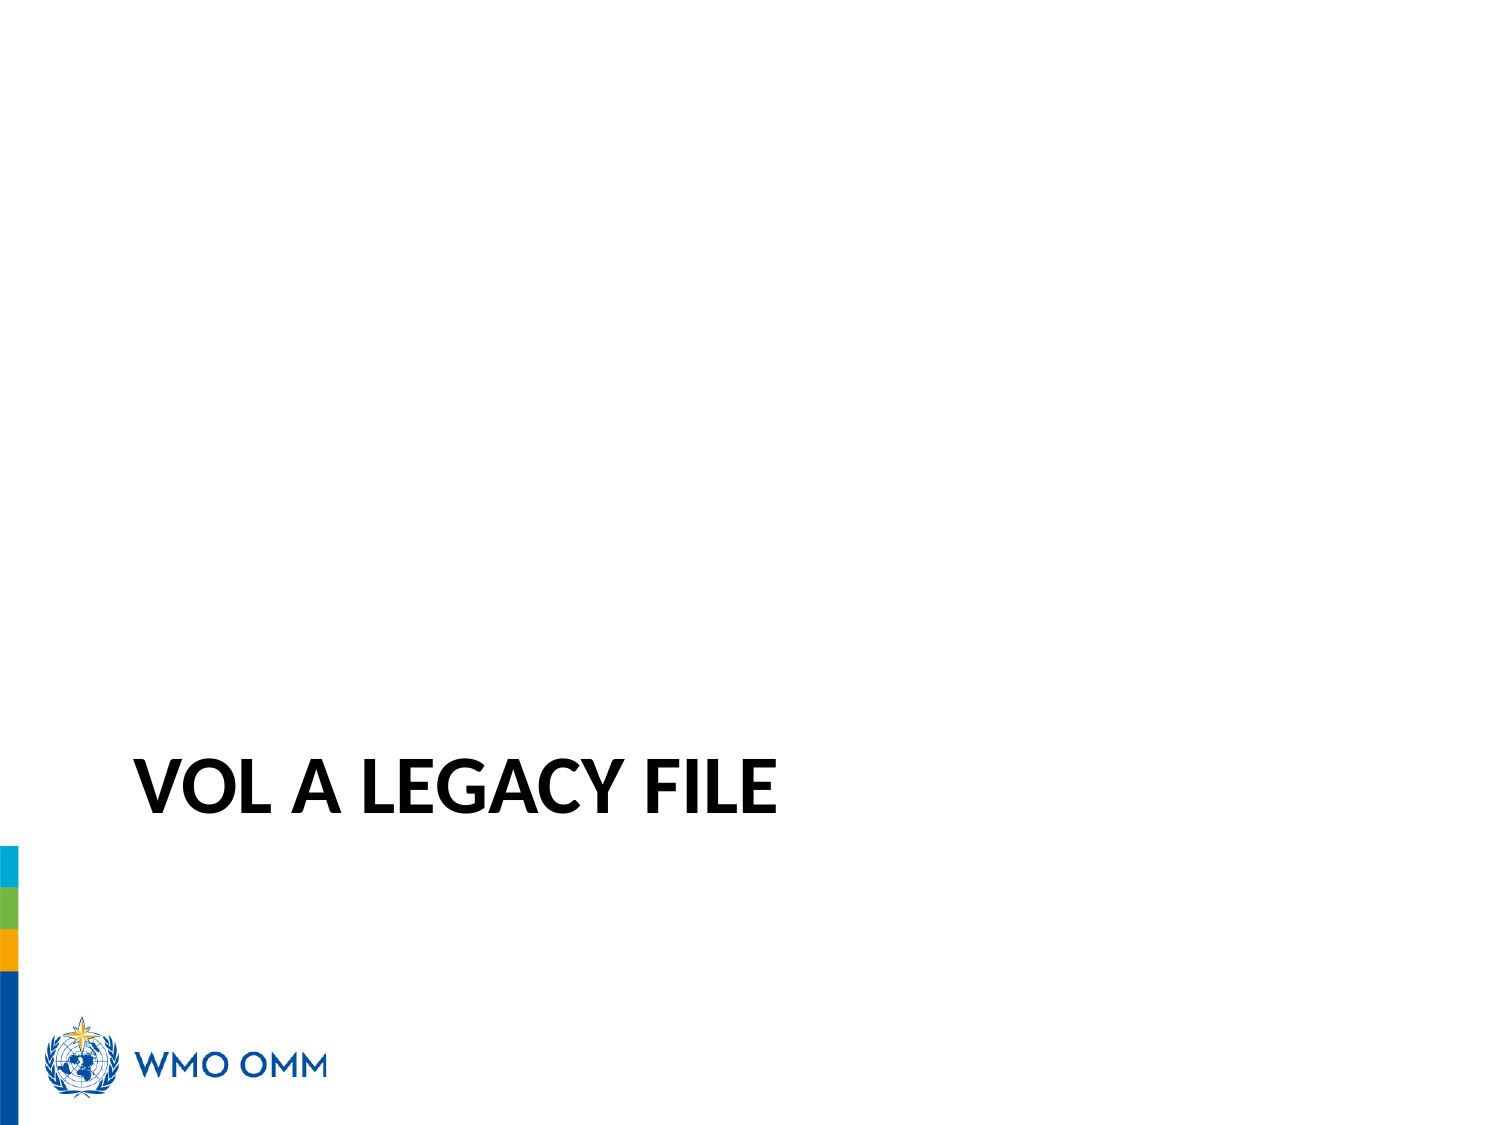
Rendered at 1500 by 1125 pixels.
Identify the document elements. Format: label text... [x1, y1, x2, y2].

title Vol a legacy file [118, 722, 1394, 947]
picture [0, 845, 327, 1125]
